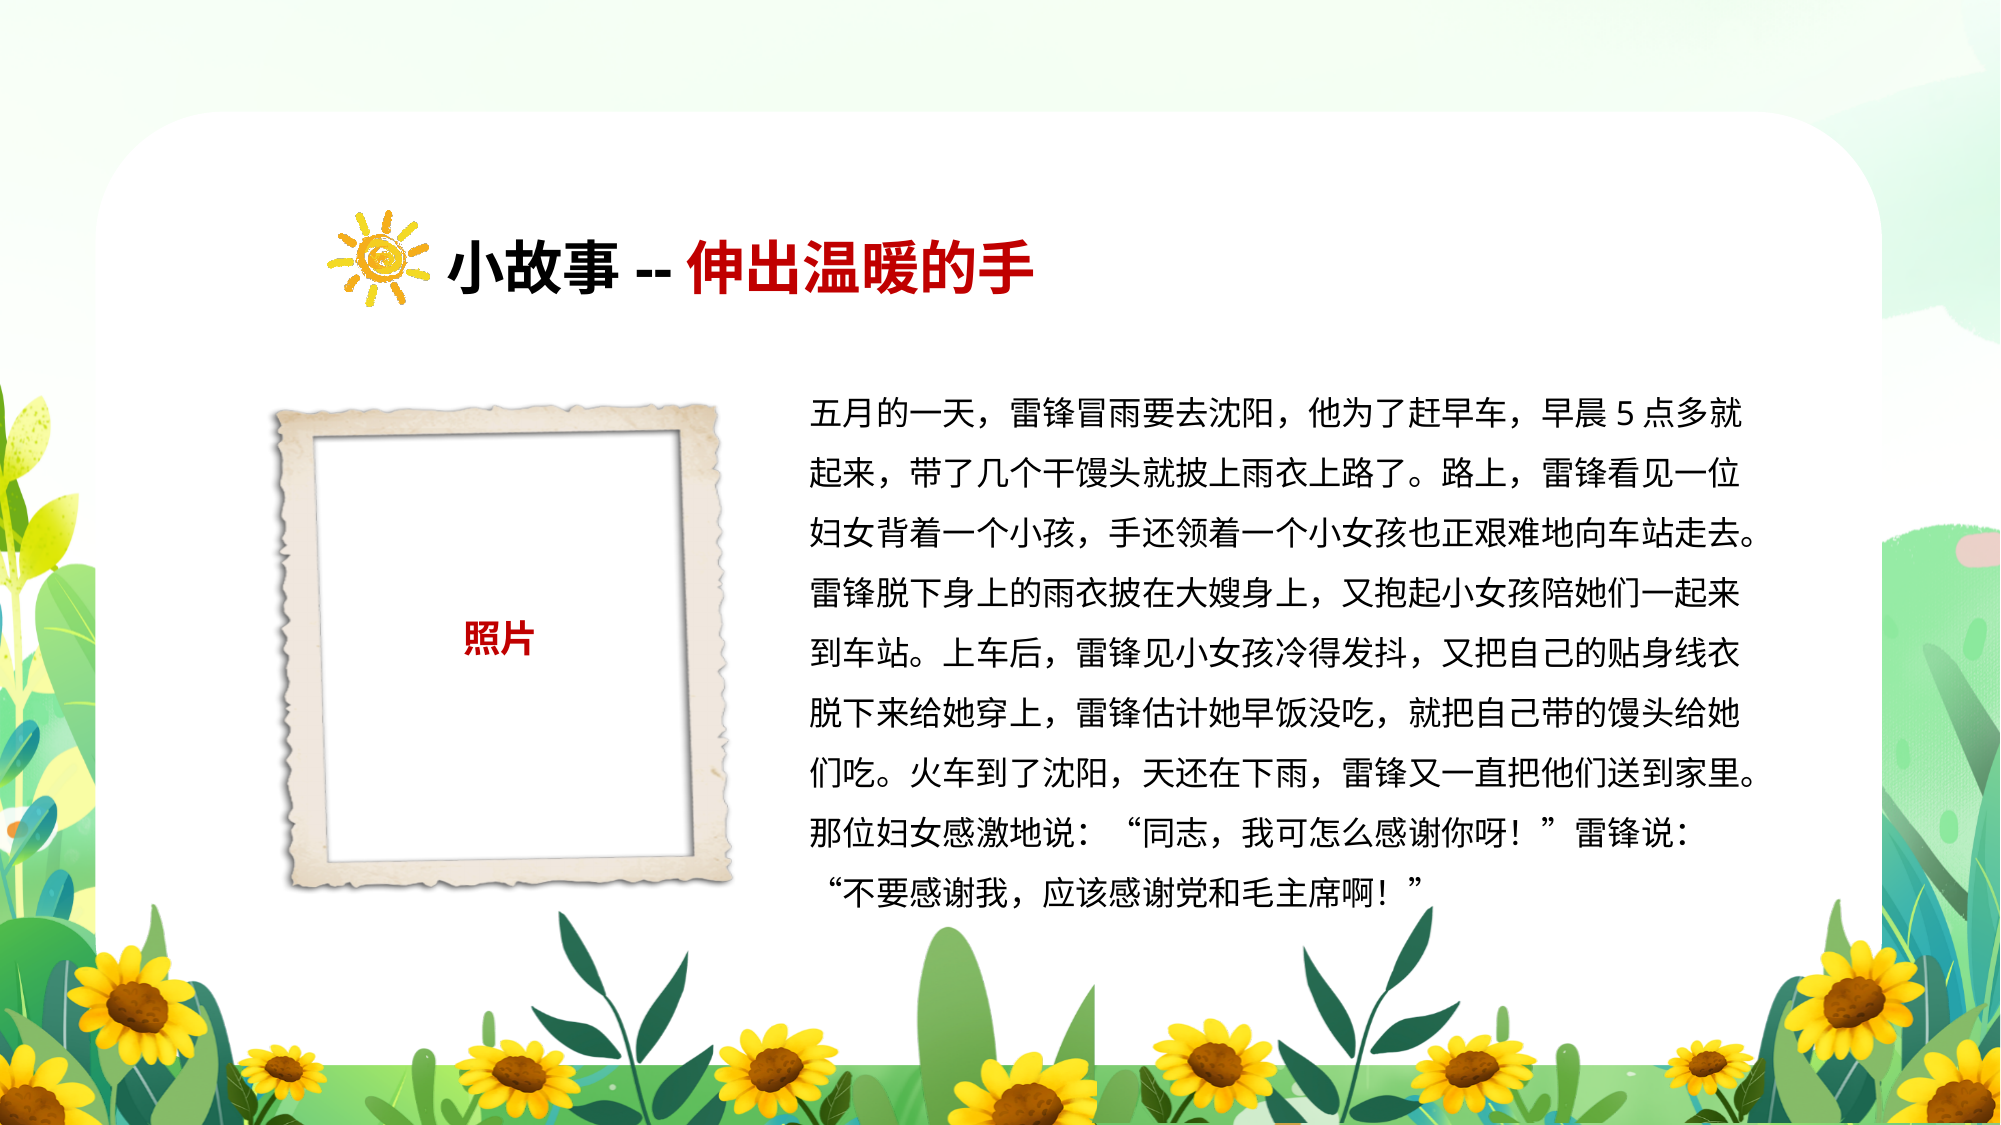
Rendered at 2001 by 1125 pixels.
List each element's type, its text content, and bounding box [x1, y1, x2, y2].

text_box 五月的一天，雷锋冒雨要去沈阳，他为了赶早车，早晨5点多就起来，带了几个干馒头就披上雨衣上路了。路上，雷锋看见一位妇女背着一个小孩，手还领着一个小女孩也正艰难地向车站走去。雷锋脱下身上的雨衣披在大嫂身上，又抱起小女孩陪她们一起来到车站。上车后，雷锋见小女孩冷得发抖，又把自己的贴身线衣脱下来给她穿上，雷锋估计她早饭没吃，就把自己带的馒头给她们吃。火车到了沈阳，天还在下雨，雷锋又一直把他们送到家里。那位妇女感激地说：“同志，我可怎么感谢你呀！”雷锋说：“不要感谢我，应该感谢党和毛主席啊！” [795, 365, 1789, 919]
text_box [253, 412, 748, 883]
picture [0, 0, 2001, 1125]
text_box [327, 210, 1053, 310]
